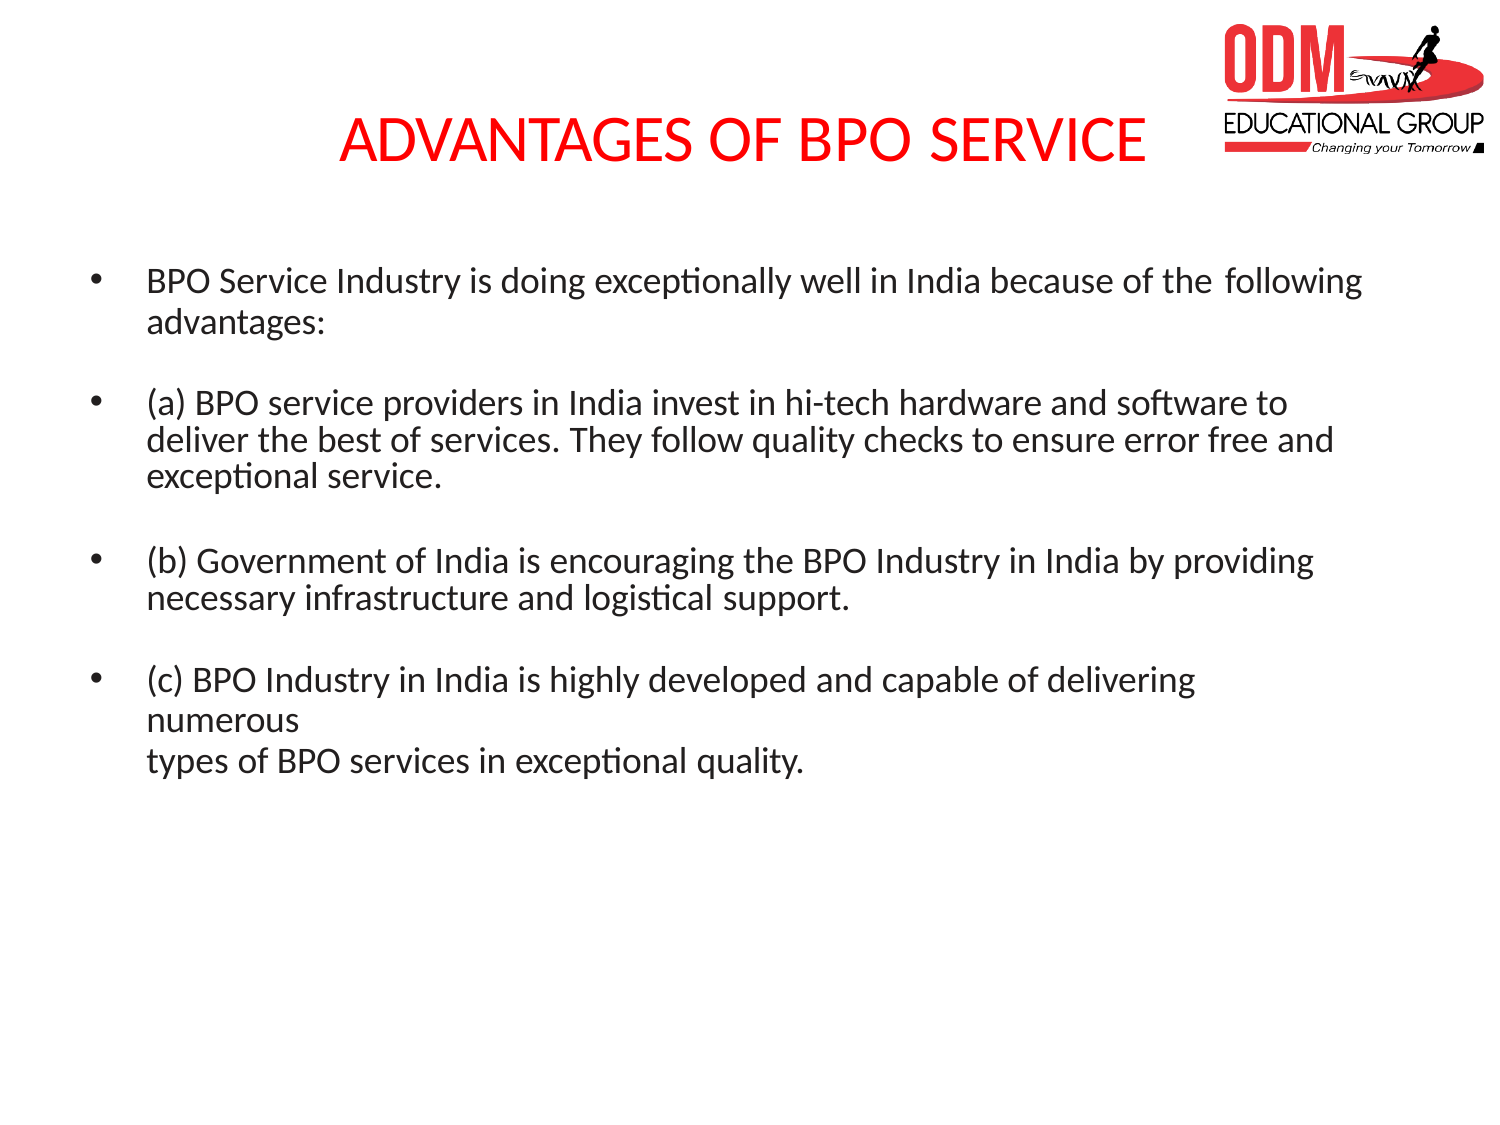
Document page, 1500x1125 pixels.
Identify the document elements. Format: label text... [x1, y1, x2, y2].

text_box BPO Service Industry is doing exceptionally well in India because of the following advantages: (a) BPO service providers in India invest in hi-tech hardware and software to deliver the best of services. They follow quality checks to ensure error free and exceptional service. (b) Government of India is encouraging the BPO Industry in India by providing necessary infrastructure and logistical support. (c) BPO Industry in India is highly developed and capable of delivering numerous types of BPO services in exceptional quality. [87, 258, 1382, 782]
title ADVANTAGES OF BPO SERVICE [337, 92, 1163, 258]
text_box [1224, 24, 1484, 154]
